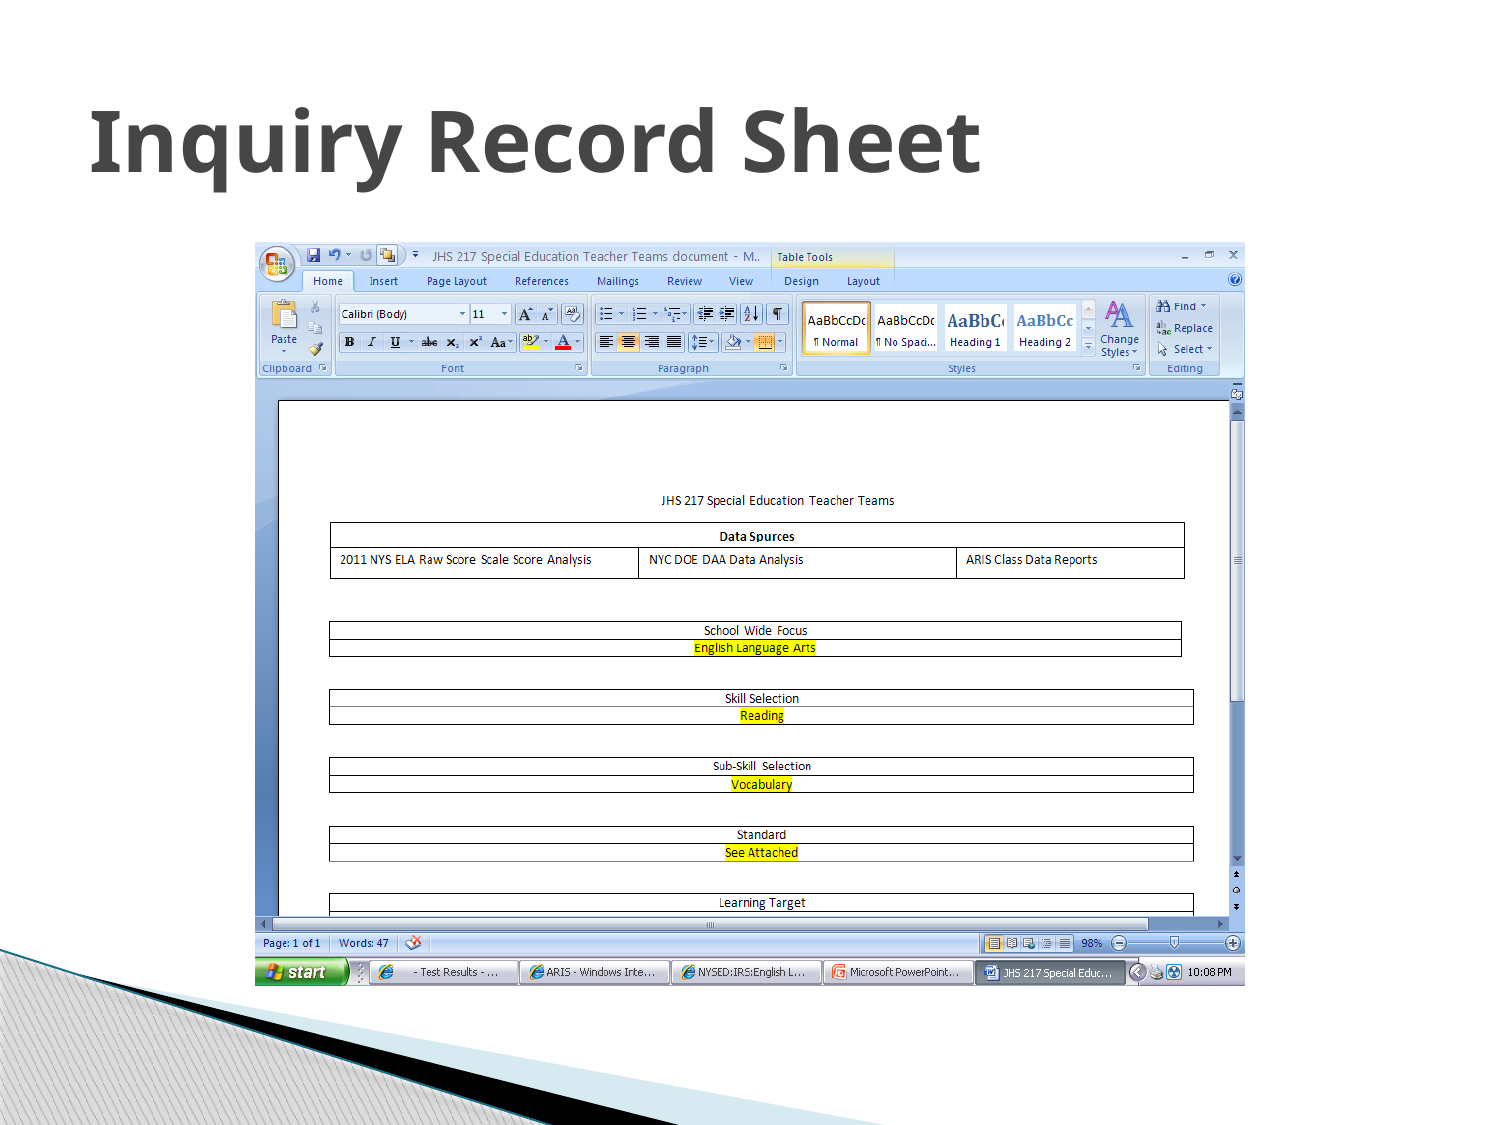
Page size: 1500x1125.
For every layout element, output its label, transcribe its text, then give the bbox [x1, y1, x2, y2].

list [254, 242, 1246, 986]
title Inquiry Record Sheet [75, 45, 1425, 233]
